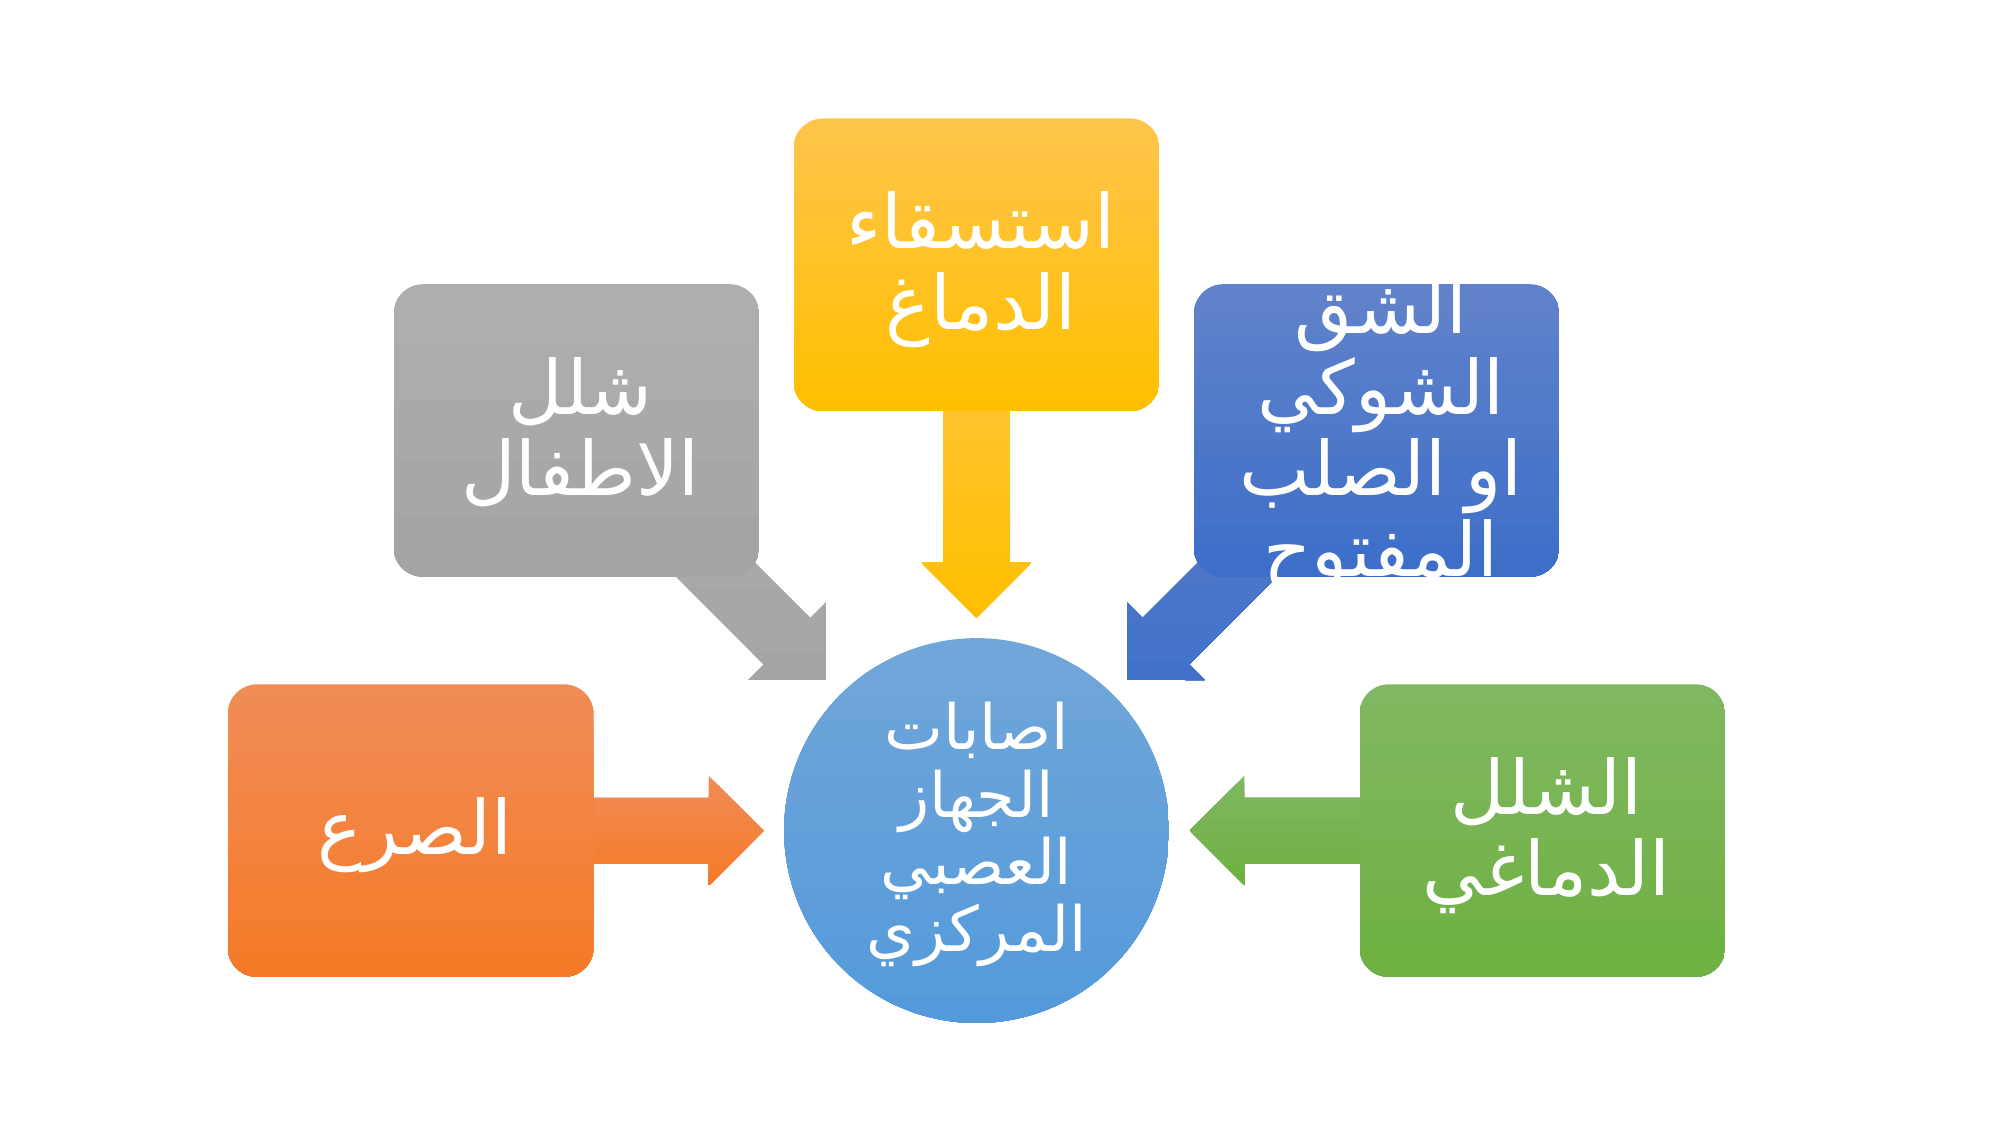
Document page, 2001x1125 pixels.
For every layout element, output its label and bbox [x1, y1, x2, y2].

list [108, 118, 1845, 1024]
